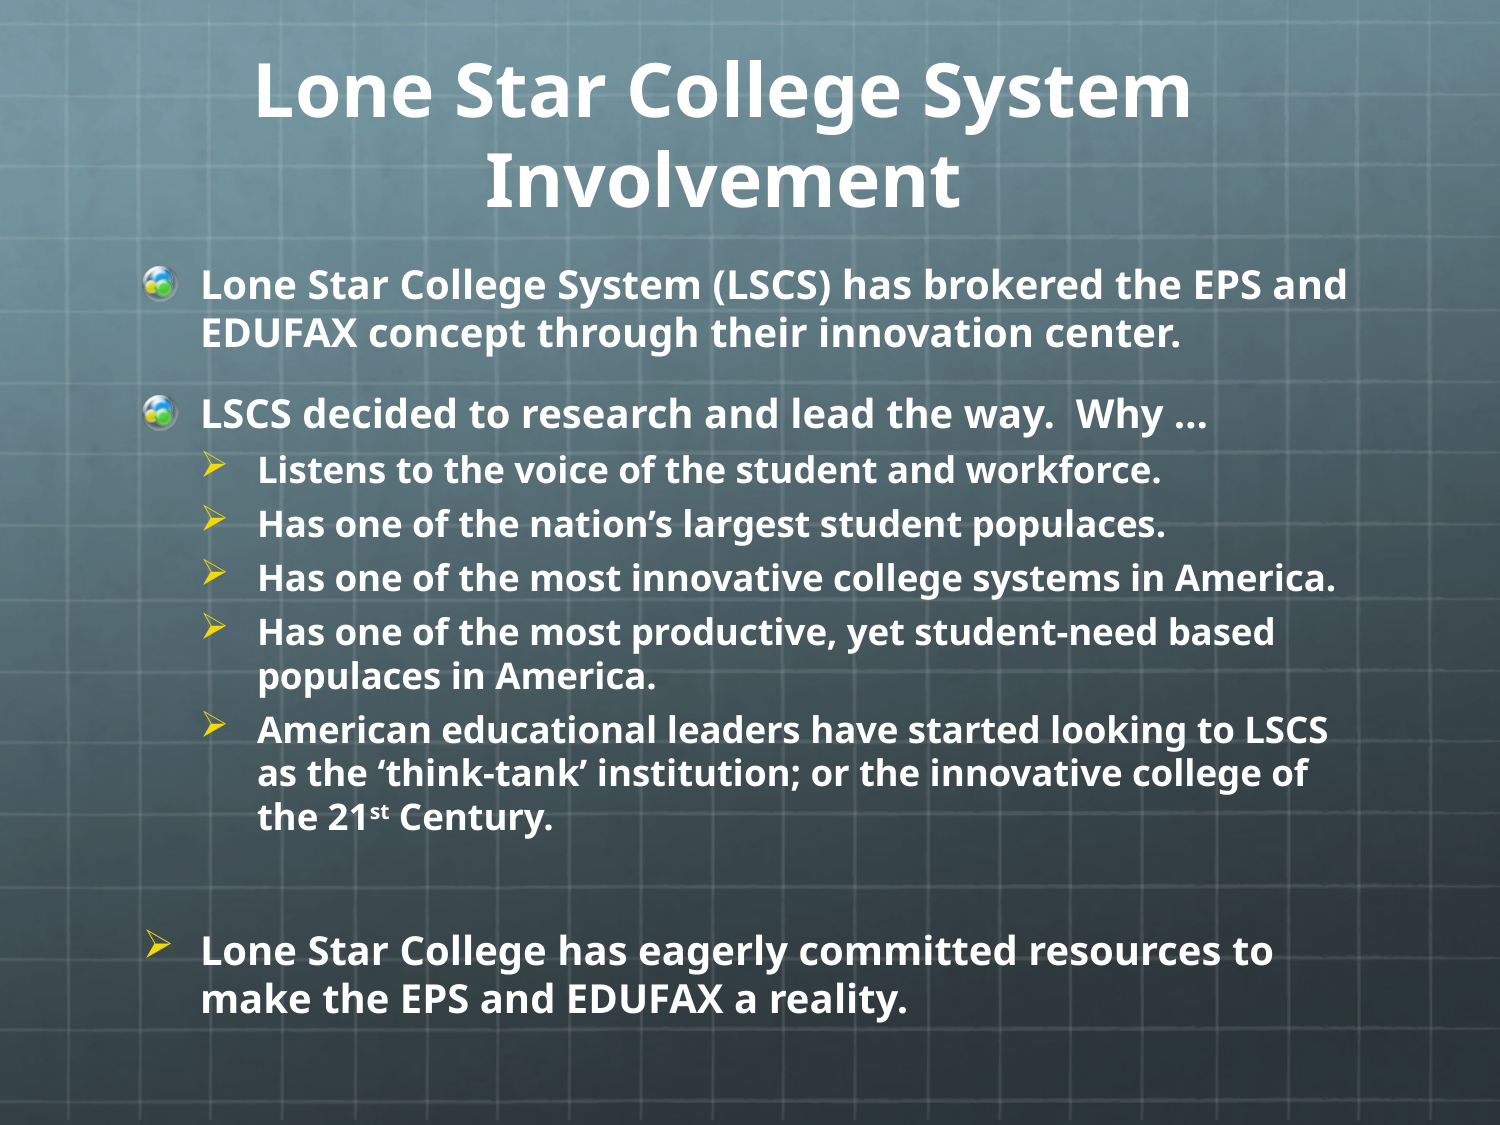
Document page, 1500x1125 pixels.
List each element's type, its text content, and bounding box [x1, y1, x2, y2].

title Lone Star College System Involvement [75, 13, 1372, 253]
list Lone Star College System (LSCS) has brokered the EPS and EDUFAX concept through their innovation center. LSCS decided to research and lead the way. Why … Listens to the voice of the student and workforce. Has one of the nation’s largest student populaces. Has one of the most innovative college systems in America. Has one of the most productive, yet student-need based populaces in America. American educational leaders have started looking to LSCS as the ‘think-tank’ institution; or the innovative college of the 21st Century. Lone Star College has eagerly committed resources to make the EPS and EDUFAX a reality. [127, 252, 1394, 1043]
picture [0, 0, 1500, 1125]
